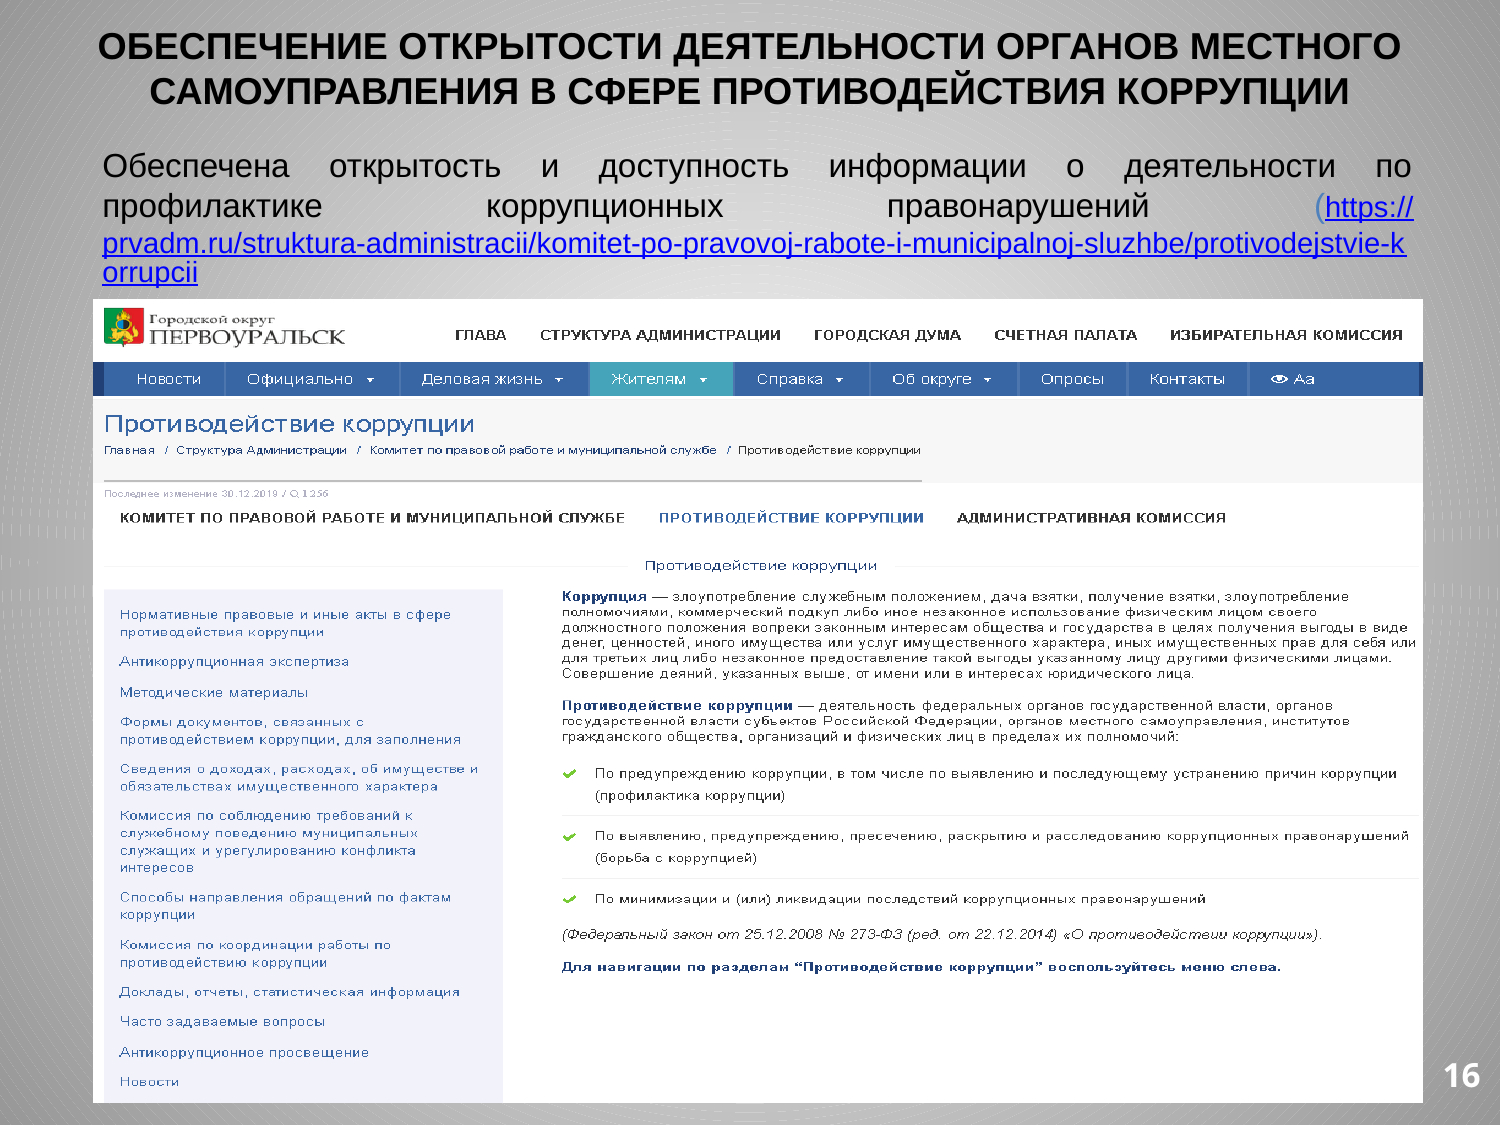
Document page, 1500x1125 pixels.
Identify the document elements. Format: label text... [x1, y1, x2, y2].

picture [93, 299, 1423, 1103]
text_box ОБЕСПЕЧЕНИЕ ОТКРЫТОСТИ ДЕЯТЕЛЬНОСТИ ОРГАНОВ МЕСТНОГО САМОУПРАВЛЕНИЯ В СФЕРЕ ПРОТИВОДЕЙСТВИЯ КОРРУПЦИИ [82, 14, 1418, 120]
text_box 16 [1427, 1046, 1500, 1102]
text_box Обеспечена открытость и доступность информации о деятельности по профилактике коррупционных правонарушений (https://prvadm.ru/struktura-administracii/komitet-po-pravovoj-rabote-i-municipalnoj-sluzhbe/protivodejstvie-korrupcii/ [87, 137, 1429, 312]
